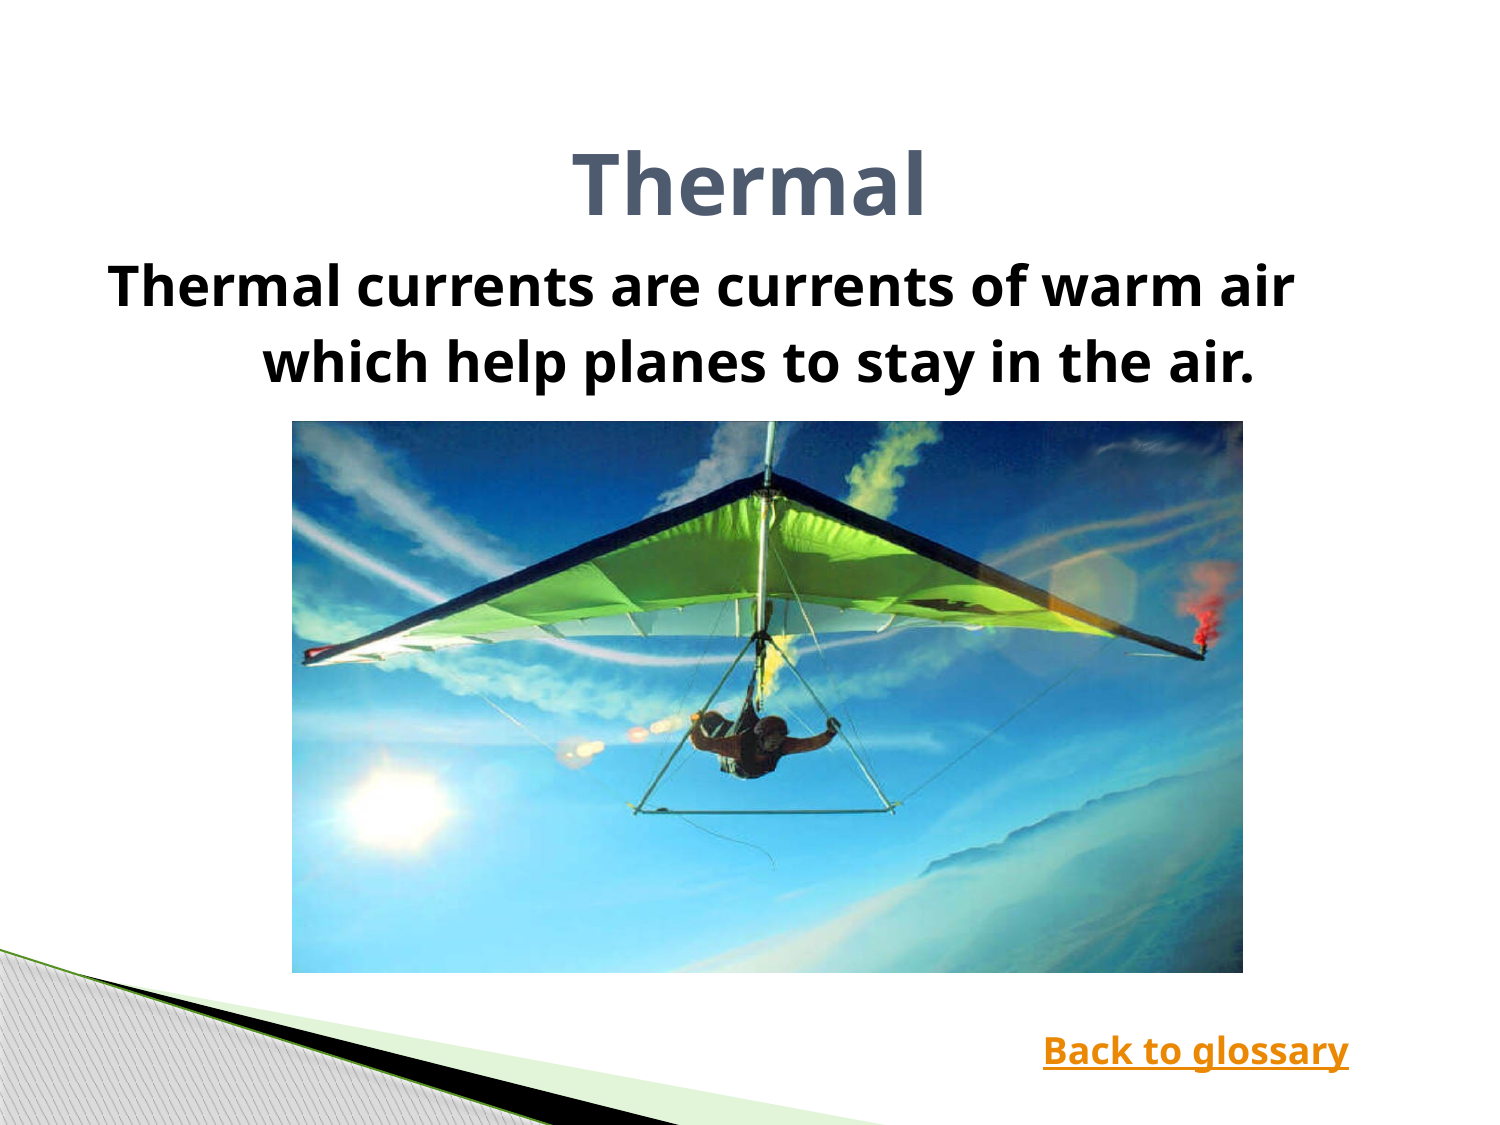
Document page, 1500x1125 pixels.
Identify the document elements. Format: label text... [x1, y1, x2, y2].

list Thermal currents are currents of warm air which help planes to stay in the air. [75, 247, 1425, 411]
title Thermal [75, 115, 1425, 247]
picture [292, 421, 1243, 973]
text_box Back to glossary [1027, 1019, 1364, 1086]
